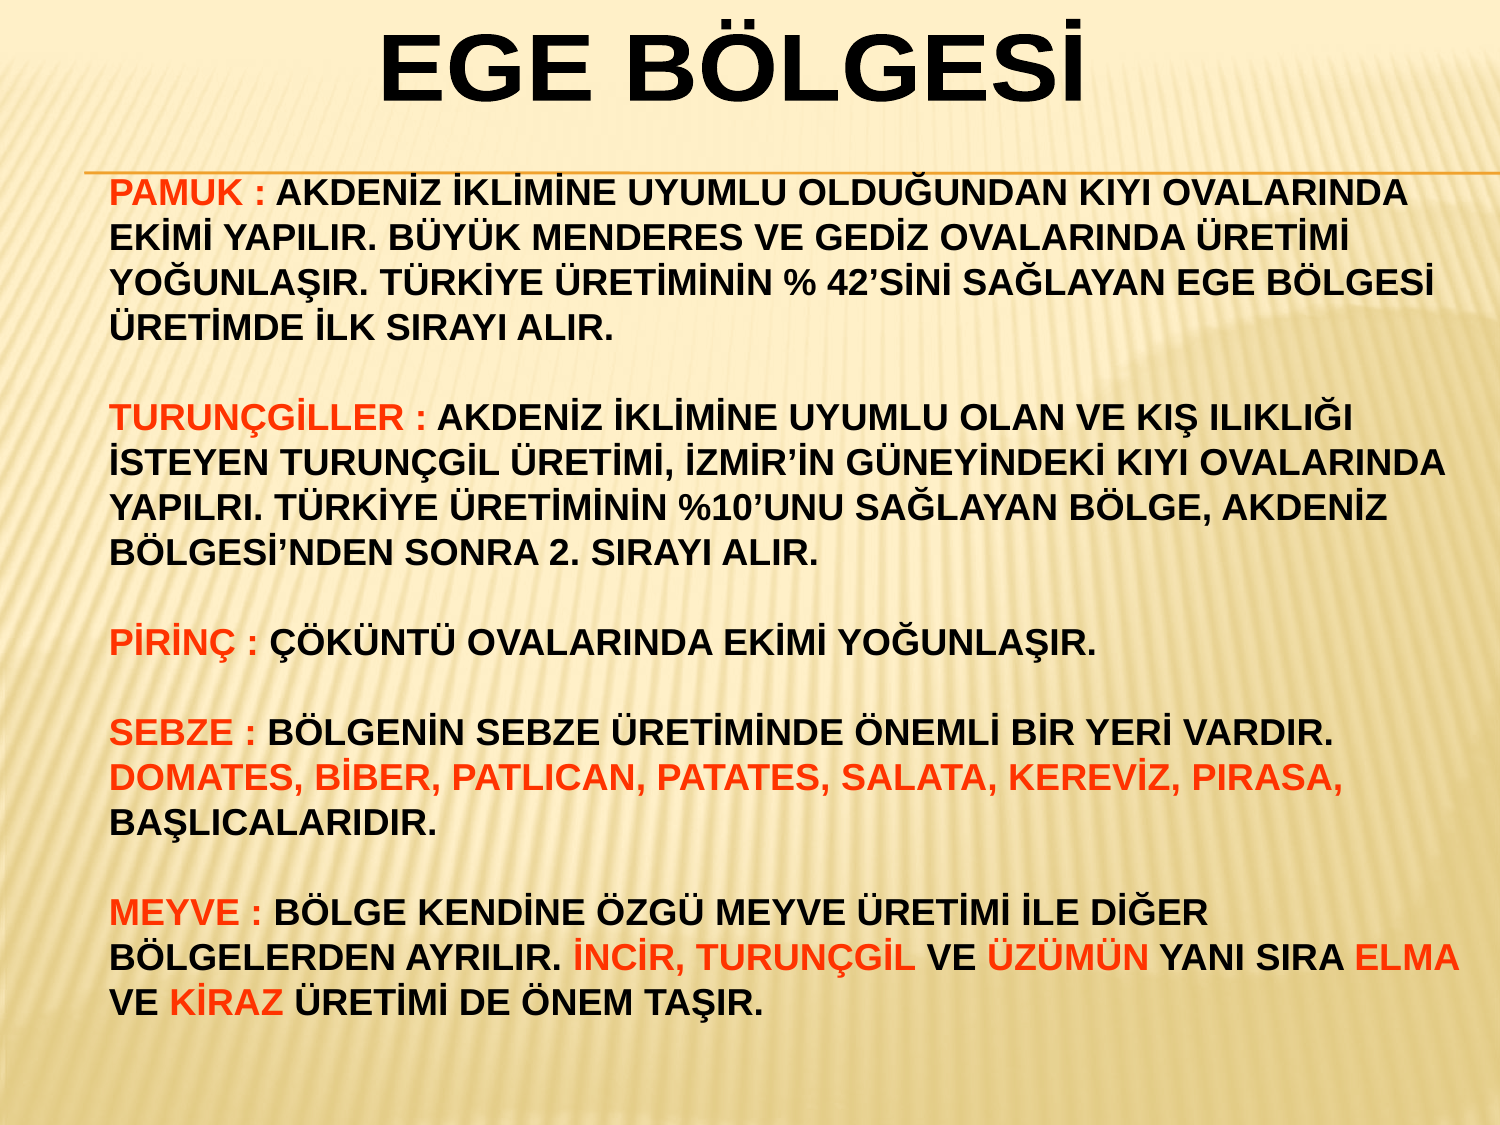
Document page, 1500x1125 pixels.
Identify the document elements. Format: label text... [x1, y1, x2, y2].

text_box PAMUK : AKDENİZ İKLİMİNE UYUMLU OLDUĞUNDAN KIYI OVALARINDA EKİMİ YAPILIR. BÜYÜK MENDERES VE GEDİZ OVALARINDA ÜRETİMİ YOĞUNLAŞIR. TÜRKİYE ÜRETİMİNİN % 42’SİNİ SAĞLAYAN EGE BÖLGESİ ÜRETİMDE İLK SIRAYI ALIR. TURUNÇGİLLER : AKDENİZ İKLİMİNE UYUMLU OLAN VE KIŞ ILIKLIĞI İSTEYEN TURUNÇGİL ÜRETİMİ, İZMİR’İN GÜNEYİNDEKİ KIYI OVALARINDA YAPILRI. TÜRKİYE ÜRETİMİNİN %10’UNU SAĞLAYAN BÖLGE, AKDENİZ BÖLGESİ’NDEN SONRA 2. SIRAYI ALIR. PİRİNÇ : ÇÖKÜNTÜ OVALARINDA EKİMİ YOĞUNLAŞIR. SEBZE : BÖLGENİN SEBZE ÜRETİMİNDE ÖNEMLİ BİR YERİ VARDIR. DOMATES, BİBER, PATLICAN, PATATES, SALATA, KEREVİZ, PIRASA, BAŞLICALARIDIR. MEYVE : BÖLGE KENDİNE ÖZGÜ MEYVE ÜRETİMİ İLE DİĞER BÖLGELERDEN AYRILIR. İNCİR, TURUNÇGİL VE ÜZÜMÜN YANI SIRA ELMA VE KİRAZ ÜRETİMİ DE ÖNEM TAŞIR. [94, 160, 1500, 1031]
